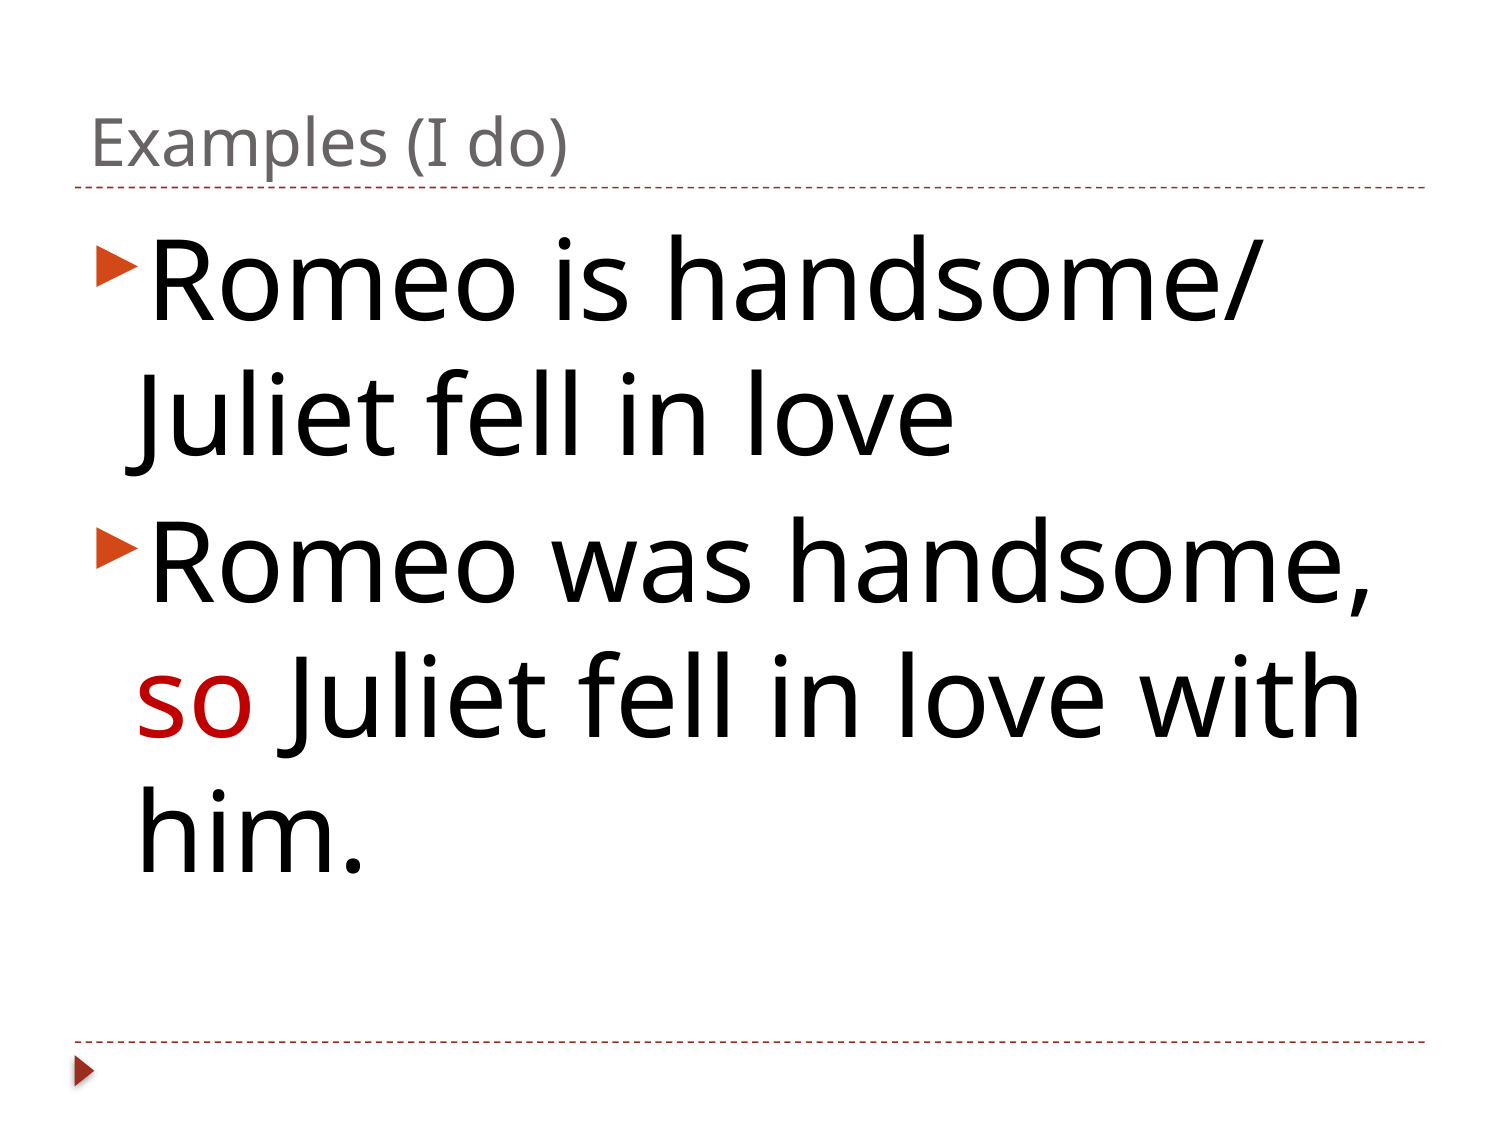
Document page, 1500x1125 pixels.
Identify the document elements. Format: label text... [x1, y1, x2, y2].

list Romeo is handsome/ Juliet fell in love Romeo was handsome, so Juliet fell in love with him. [75, 200, 1425, 1010]
title Examples (I do) [75, 24, 1425, 188]
